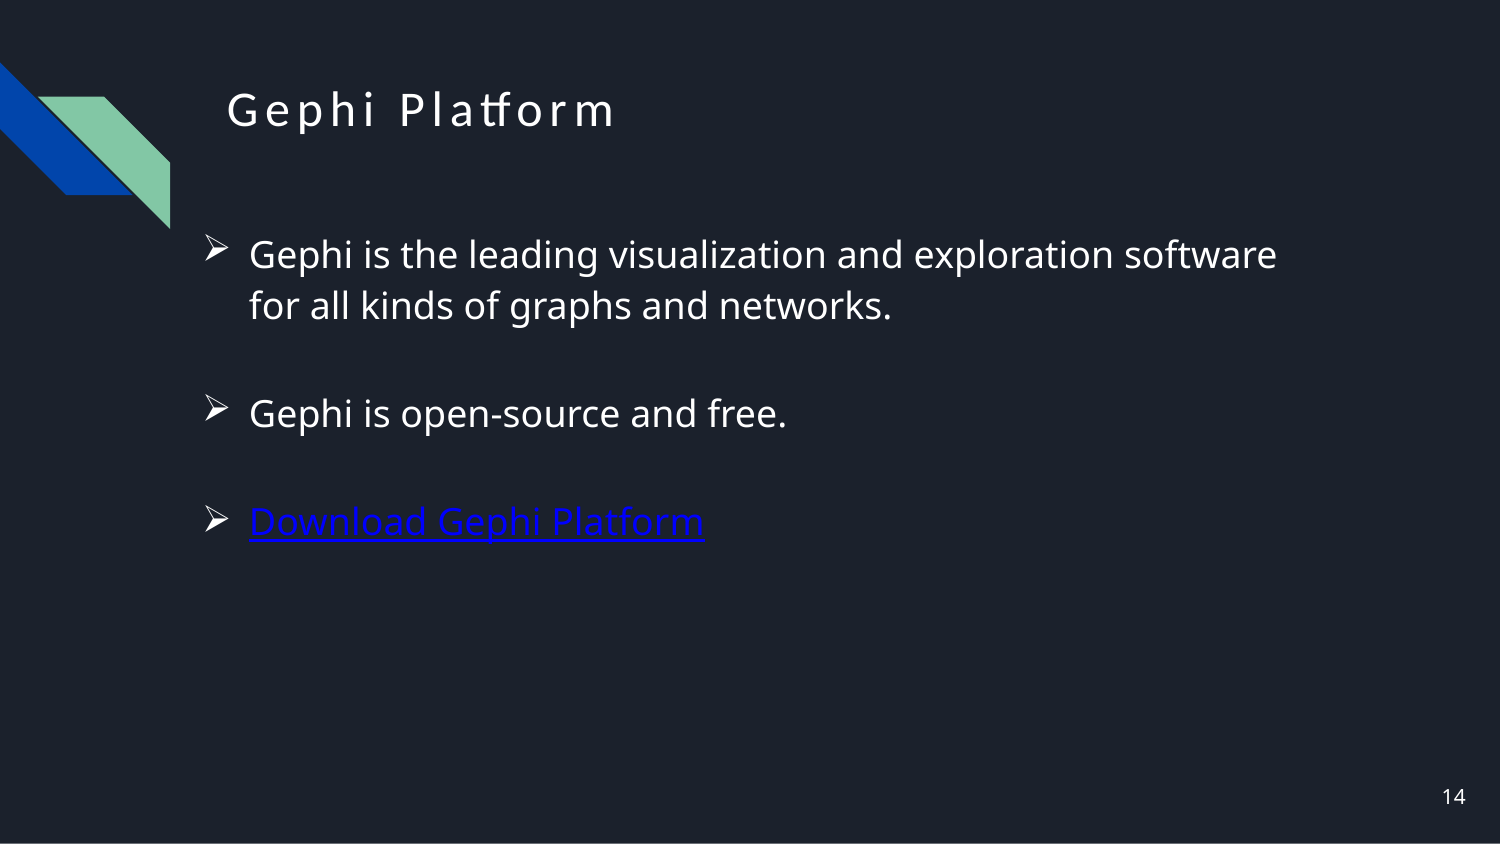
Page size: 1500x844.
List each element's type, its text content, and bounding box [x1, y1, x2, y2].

slide_number 14 [1435, 782, 1473, 844]
title Gephi Platform [224, 74, 781, 218]
text_box Gephi is the leading visualization and exploration software for all kinds of graphs and networks. Gephi is open-source and free. Download Gephi Platform [200, 221, 1338, 657]
